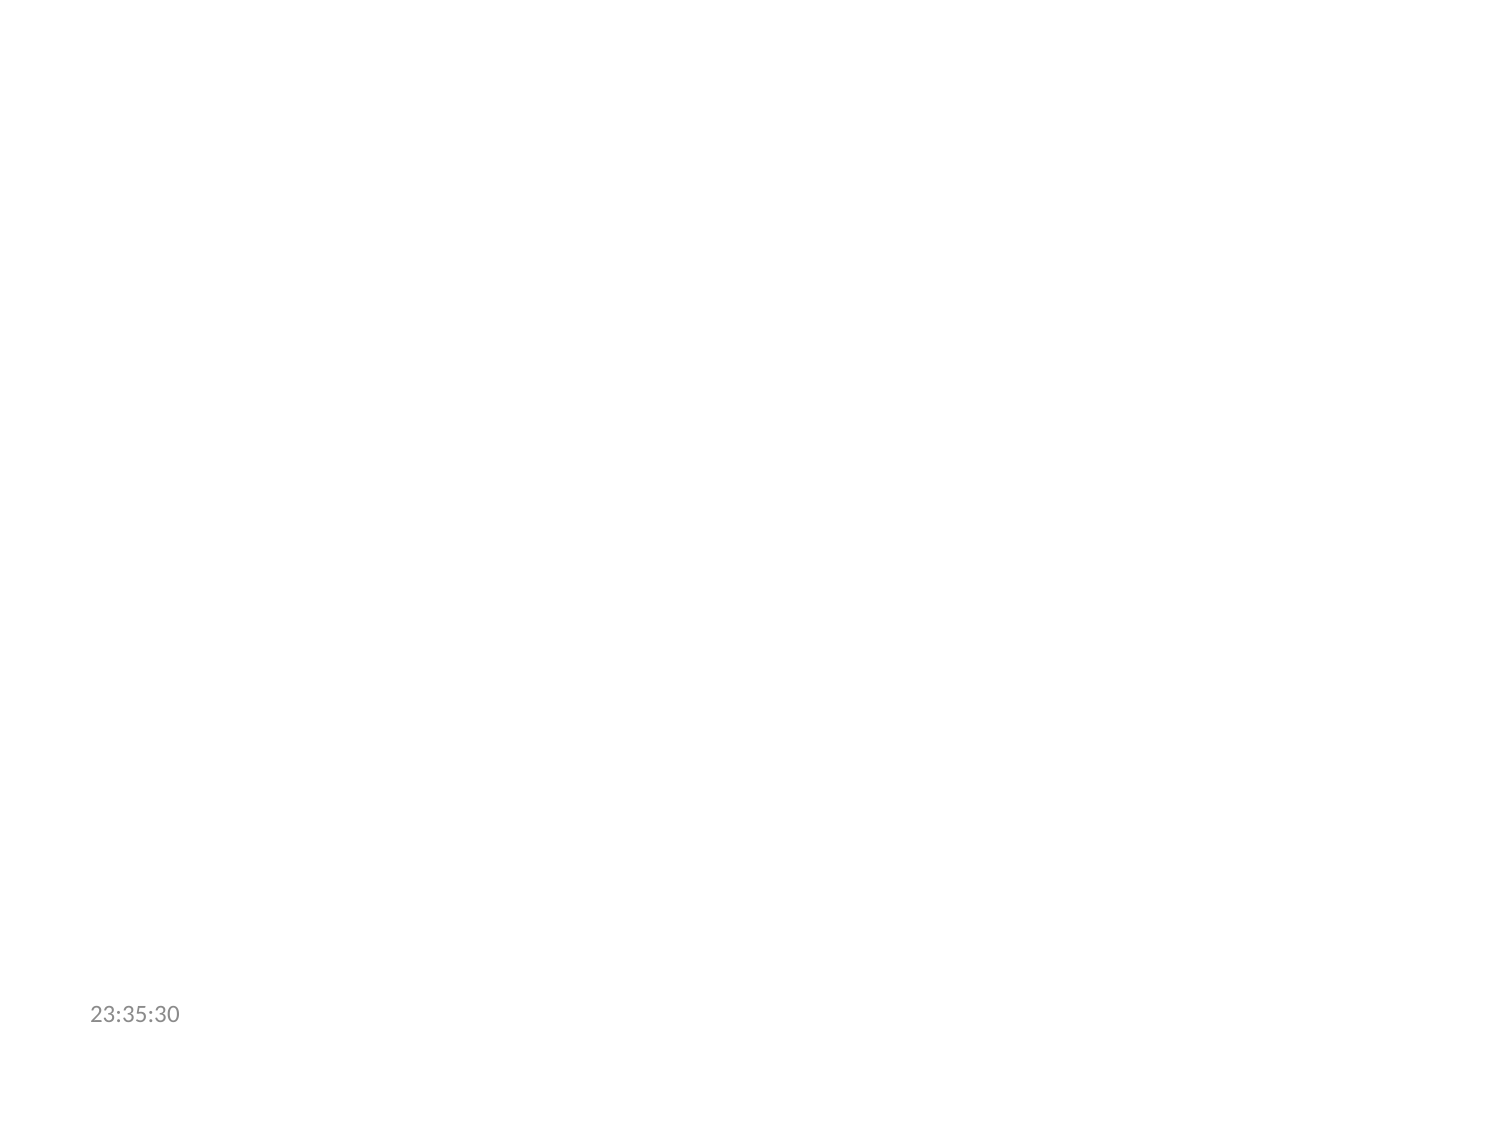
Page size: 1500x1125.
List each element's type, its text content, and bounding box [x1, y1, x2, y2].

text_box 15:35:09 [75, 982, 425, 1043]
